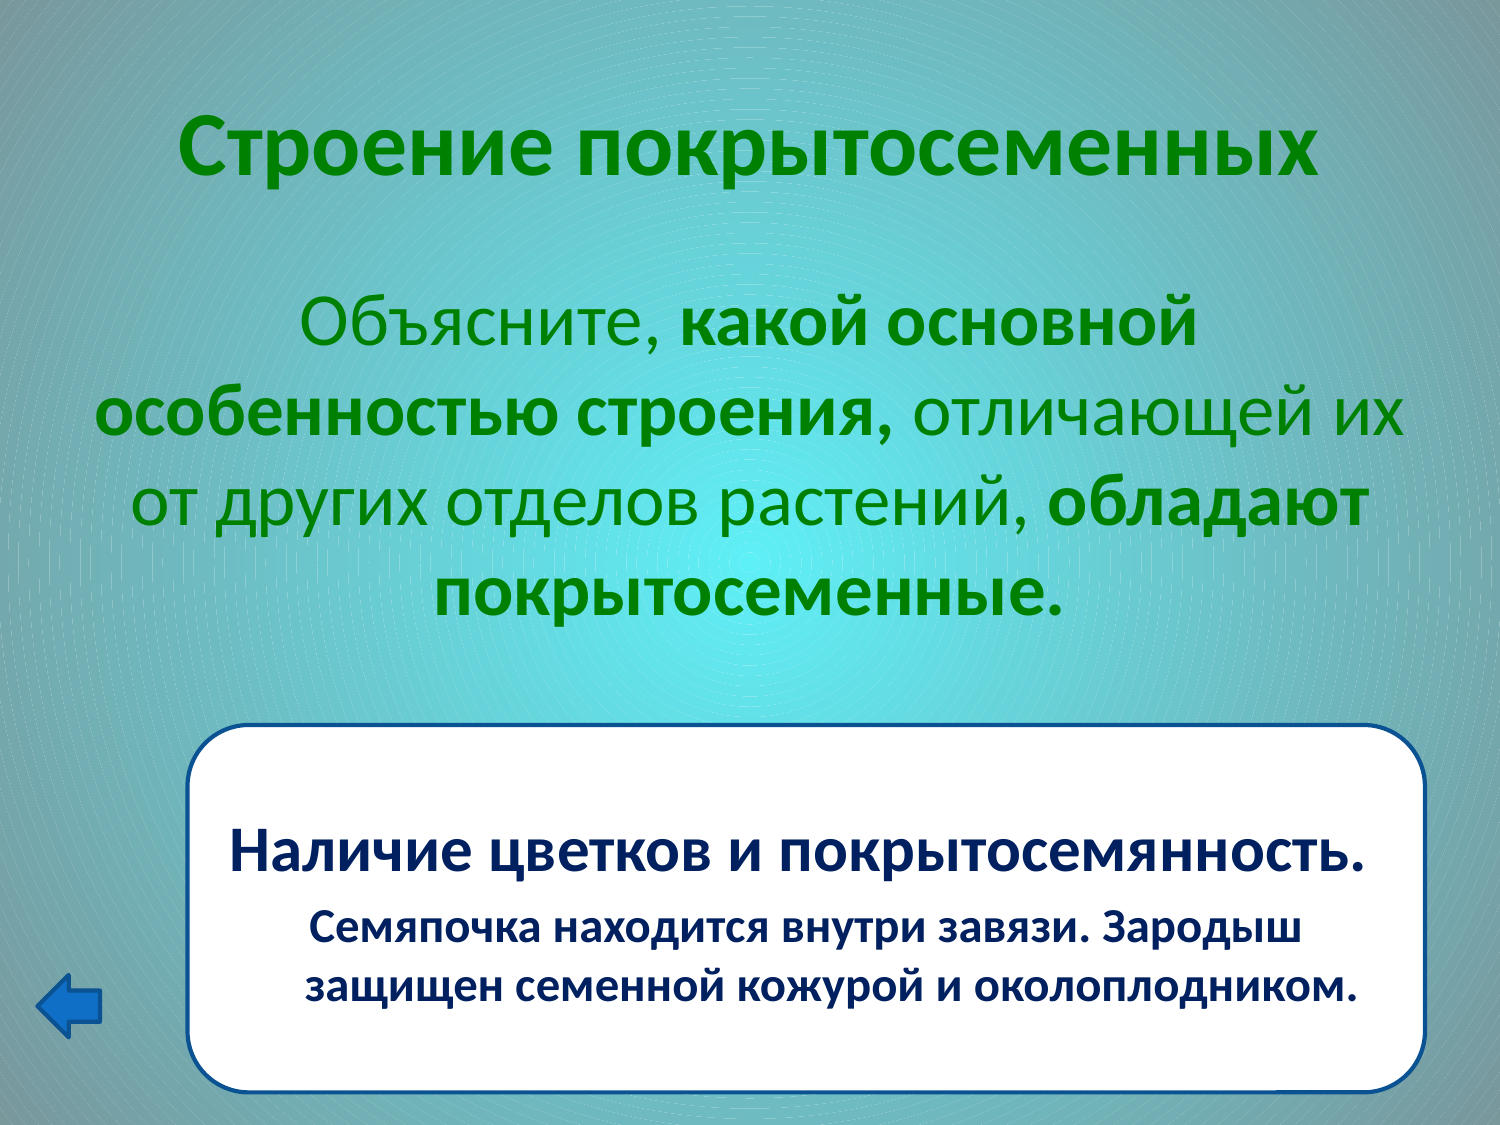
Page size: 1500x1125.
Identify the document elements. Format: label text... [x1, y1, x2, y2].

title Строение покрытосеменных [75, 45, 1425, 233]
text_box Наличие цветков и покрытосемянность. Семяпочка находится внутри завязи. Зародыш защищен семенной кожурой и околоплодником. [185, 722, 1428, 1095]
list Объясните, какой основной особенностью строения, отличающей их от других отделов растений, обладают покрытосеменные. [75, 262, 1425, 1005]
text_box [35, 973, 103, 1040]
